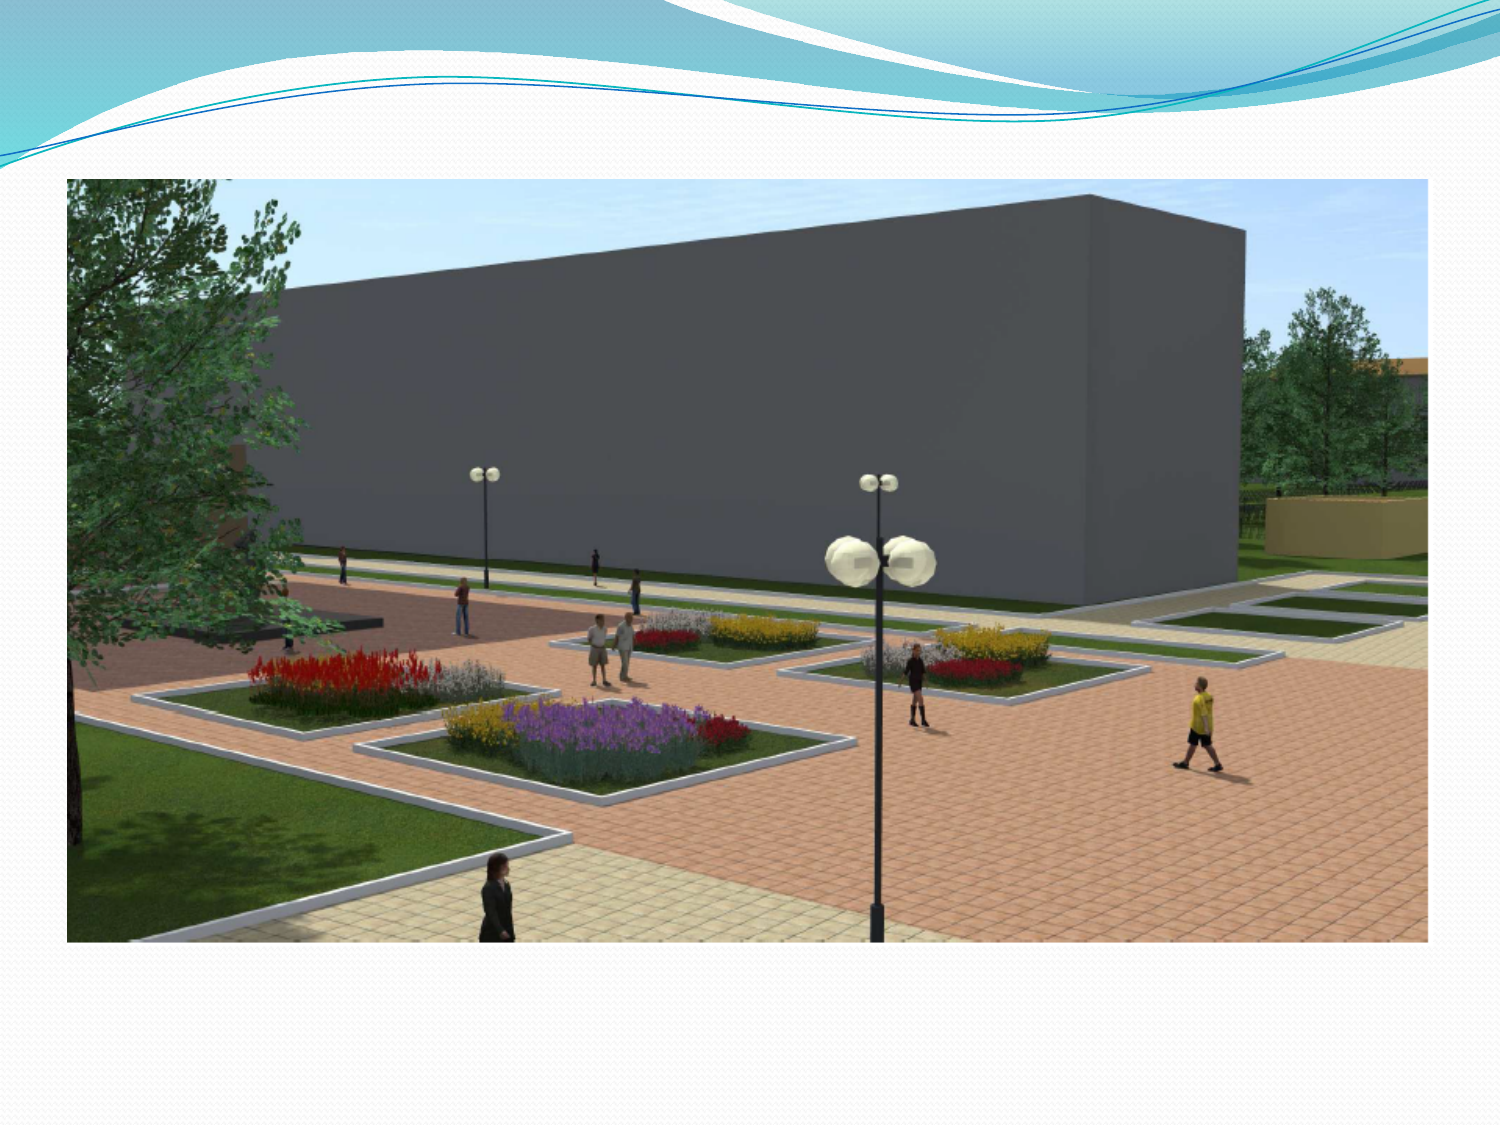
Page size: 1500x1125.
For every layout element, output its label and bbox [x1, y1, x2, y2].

picture [66, 179, 1434, 946]
